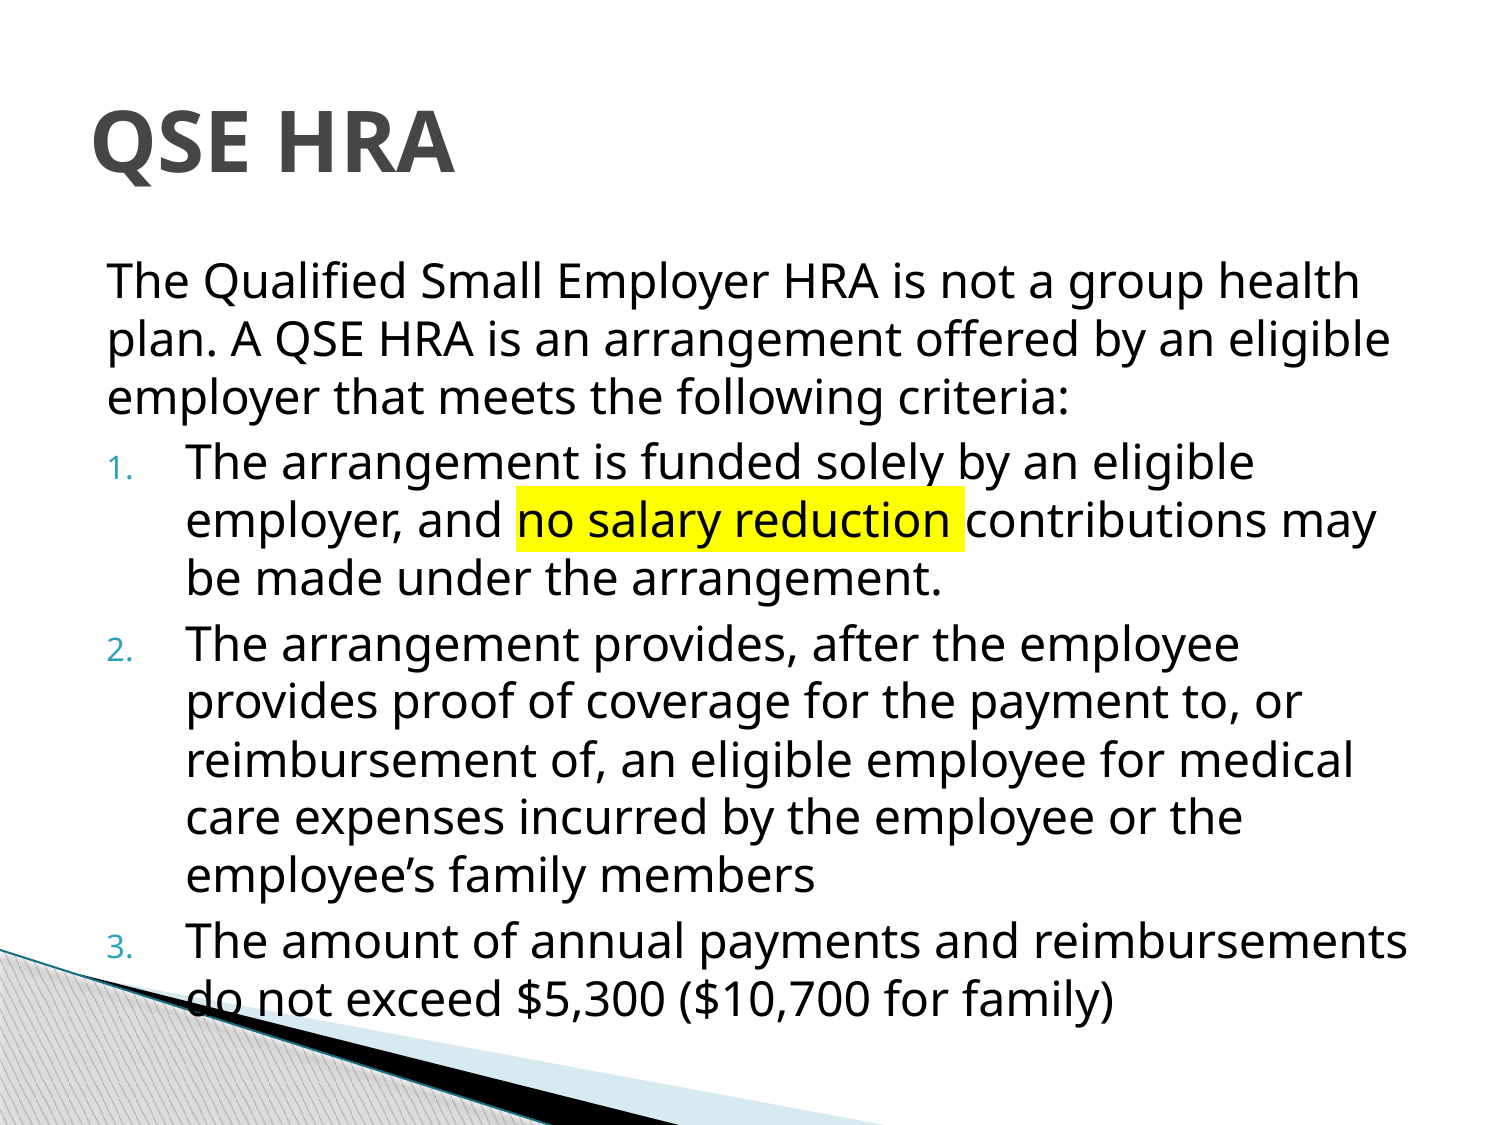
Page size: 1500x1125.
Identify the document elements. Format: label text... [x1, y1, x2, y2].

title QSE HRA [75, 45, 1425, 233]
list The Qualified Small Employer HRA is not a group health plan. A QSE HRA is an arrangement offered by an eligible employer that meets the following criteria: The arrangement is funded solely by an eligible employer, and no salary reduction contributions may be made under the arrangement. The arrangement provides, after the employee provides proof of coverage for the payment to, or reimbursement of, an eligible employee for medical care expenses incurred by the employee or the employee’s family members The amount of annual payments and reimbursements do not exceed $5,300 ($10,700 for family) [75, 243, 1425, 1063]
